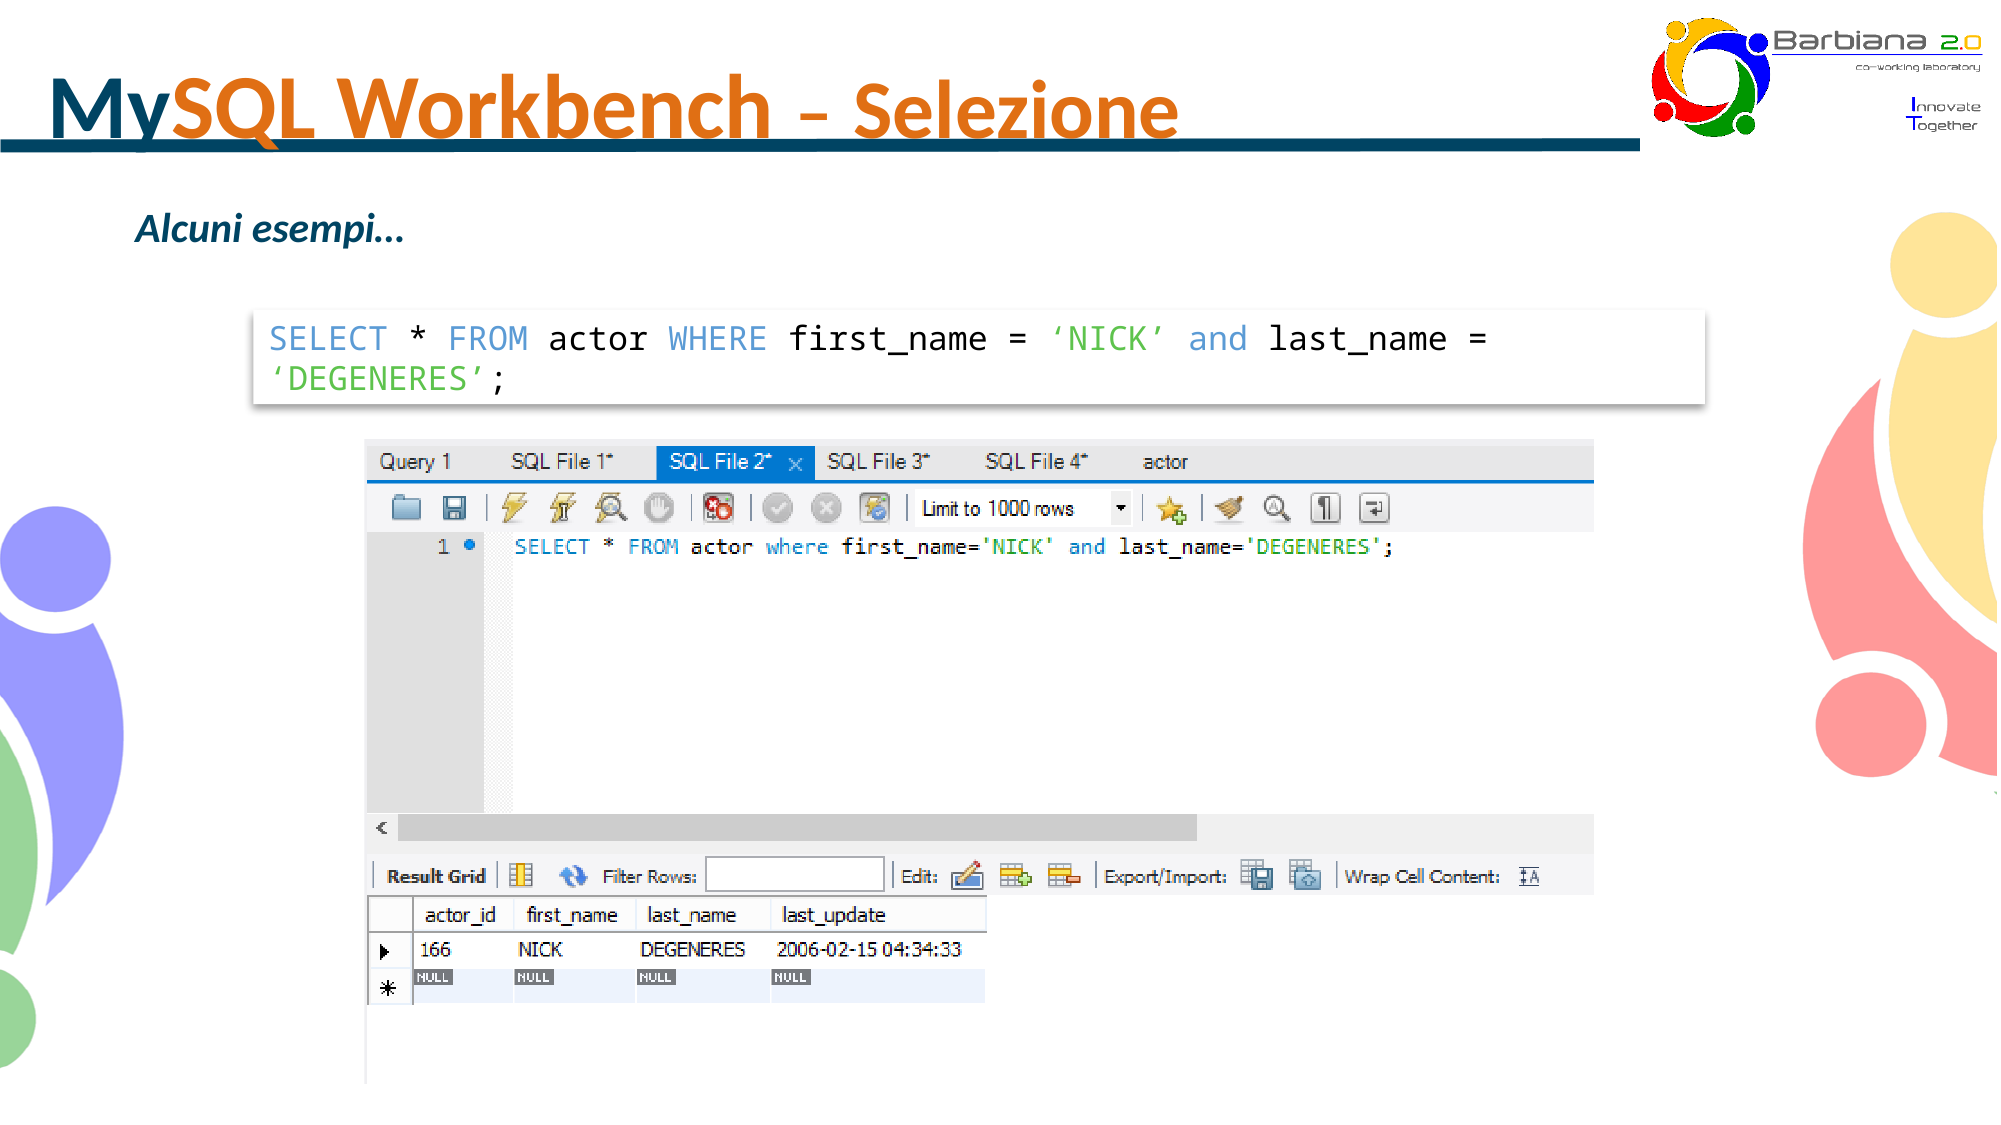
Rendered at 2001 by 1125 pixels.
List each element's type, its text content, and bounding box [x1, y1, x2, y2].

picture [0, 0, 2001, 1125]
text_box SELECT * FROM actor WHERE first_name = ‘NICK’ and last_name = ‘DEGENERES’; [253, 309, 1705, 405]
text_box Alcuni esempi… [120, 193, 420, 259]
text_box MySQL Workbench – Selezione [32, 39, 1197, 165]
